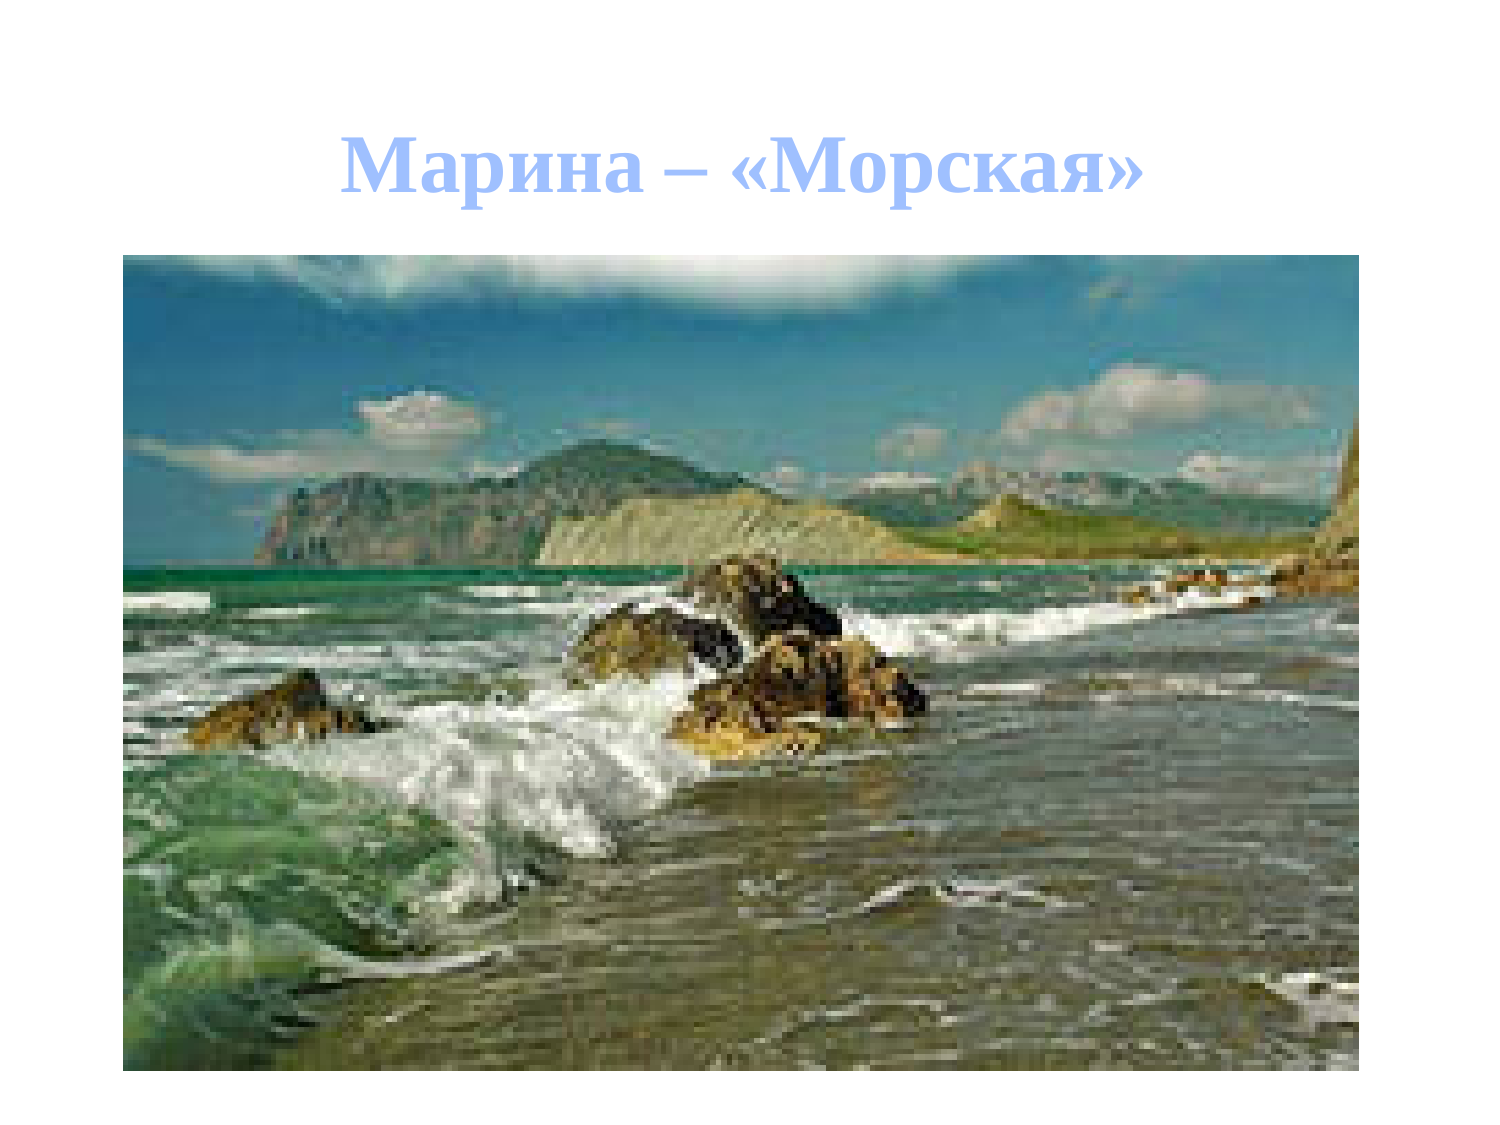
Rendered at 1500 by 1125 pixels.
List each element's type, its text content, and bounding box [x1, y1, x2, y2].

text_box Марина – «Морская» [159, 101, 1329, 217]
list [123, 255, 1359, 1071]
